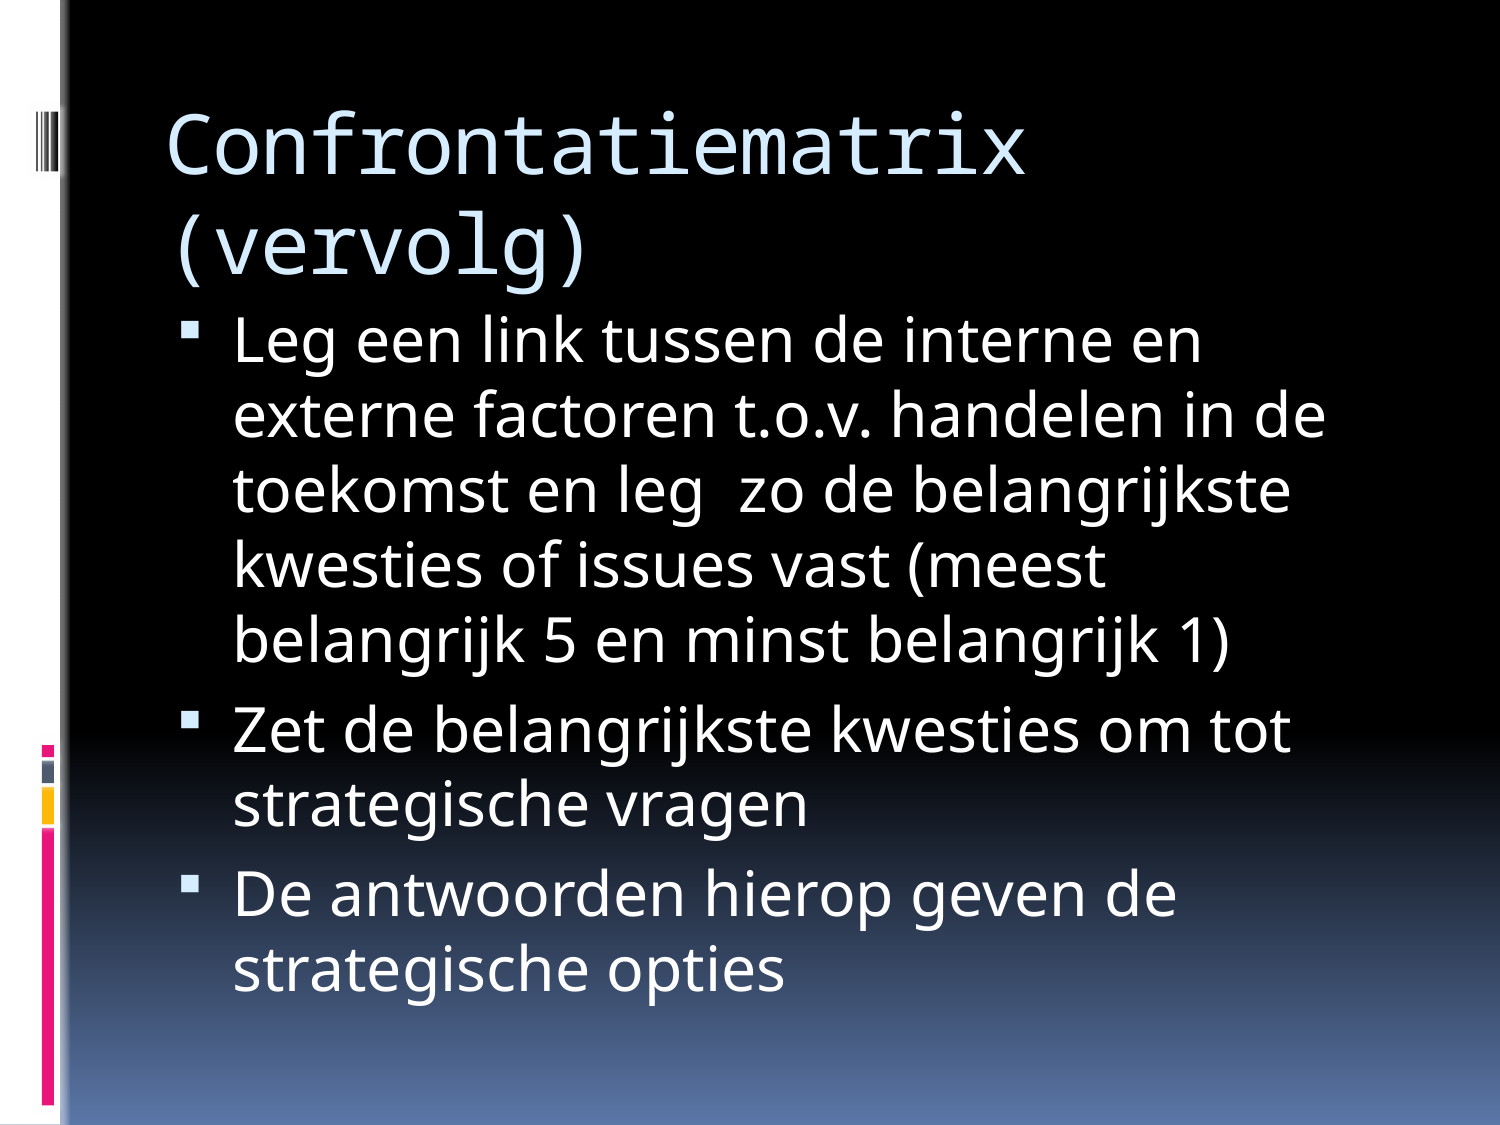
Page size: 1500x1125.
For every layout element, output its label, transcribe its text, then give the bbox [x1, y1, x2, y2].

list Leg een link tussen de interne en externe factoren t.o.v. handelen in de toekomst en leg zo de belangrijkste kwesties of issues vast (meest belangrijk 5 en minst belangrijk 1) Zet de belangrijkste kwesties om tot strategische vragen De antwoorden hierop geven de strategische opties [150, 292, 1425, 1043]
title Confrontatiematrix (vervolg) [150, 84, 1425, 235]
